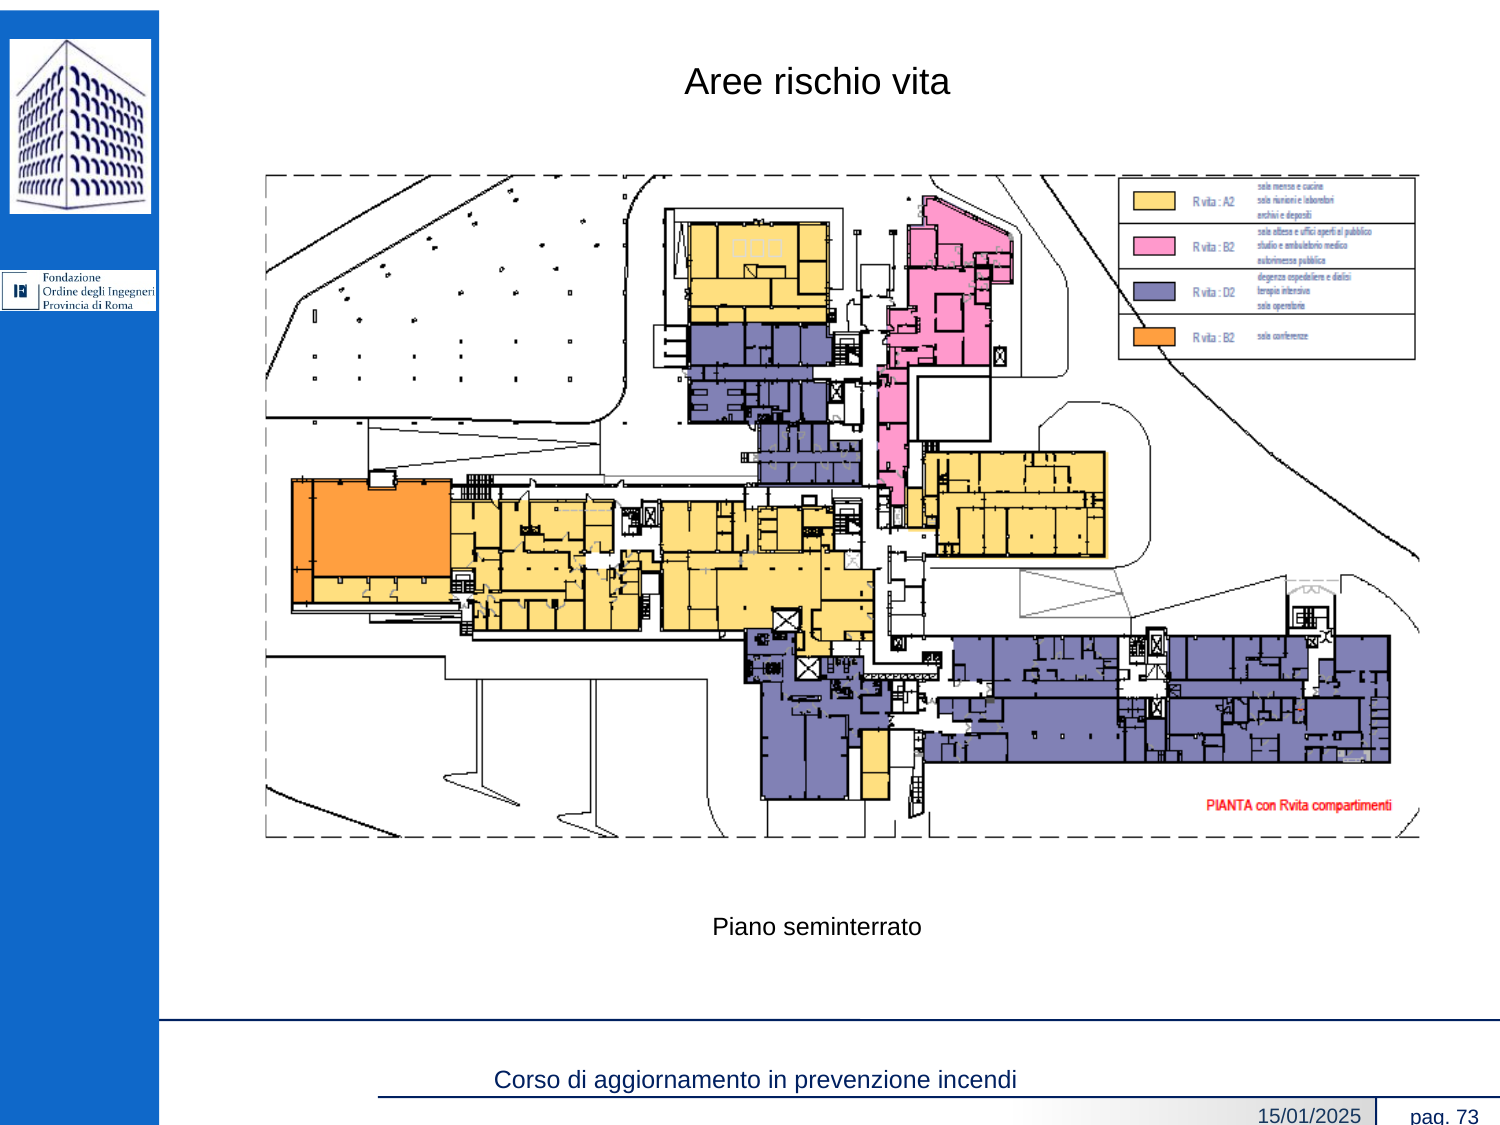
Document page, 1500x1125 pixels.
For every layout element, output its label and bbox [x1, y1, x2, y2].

text_box [0, 10, 1500, 1125]
